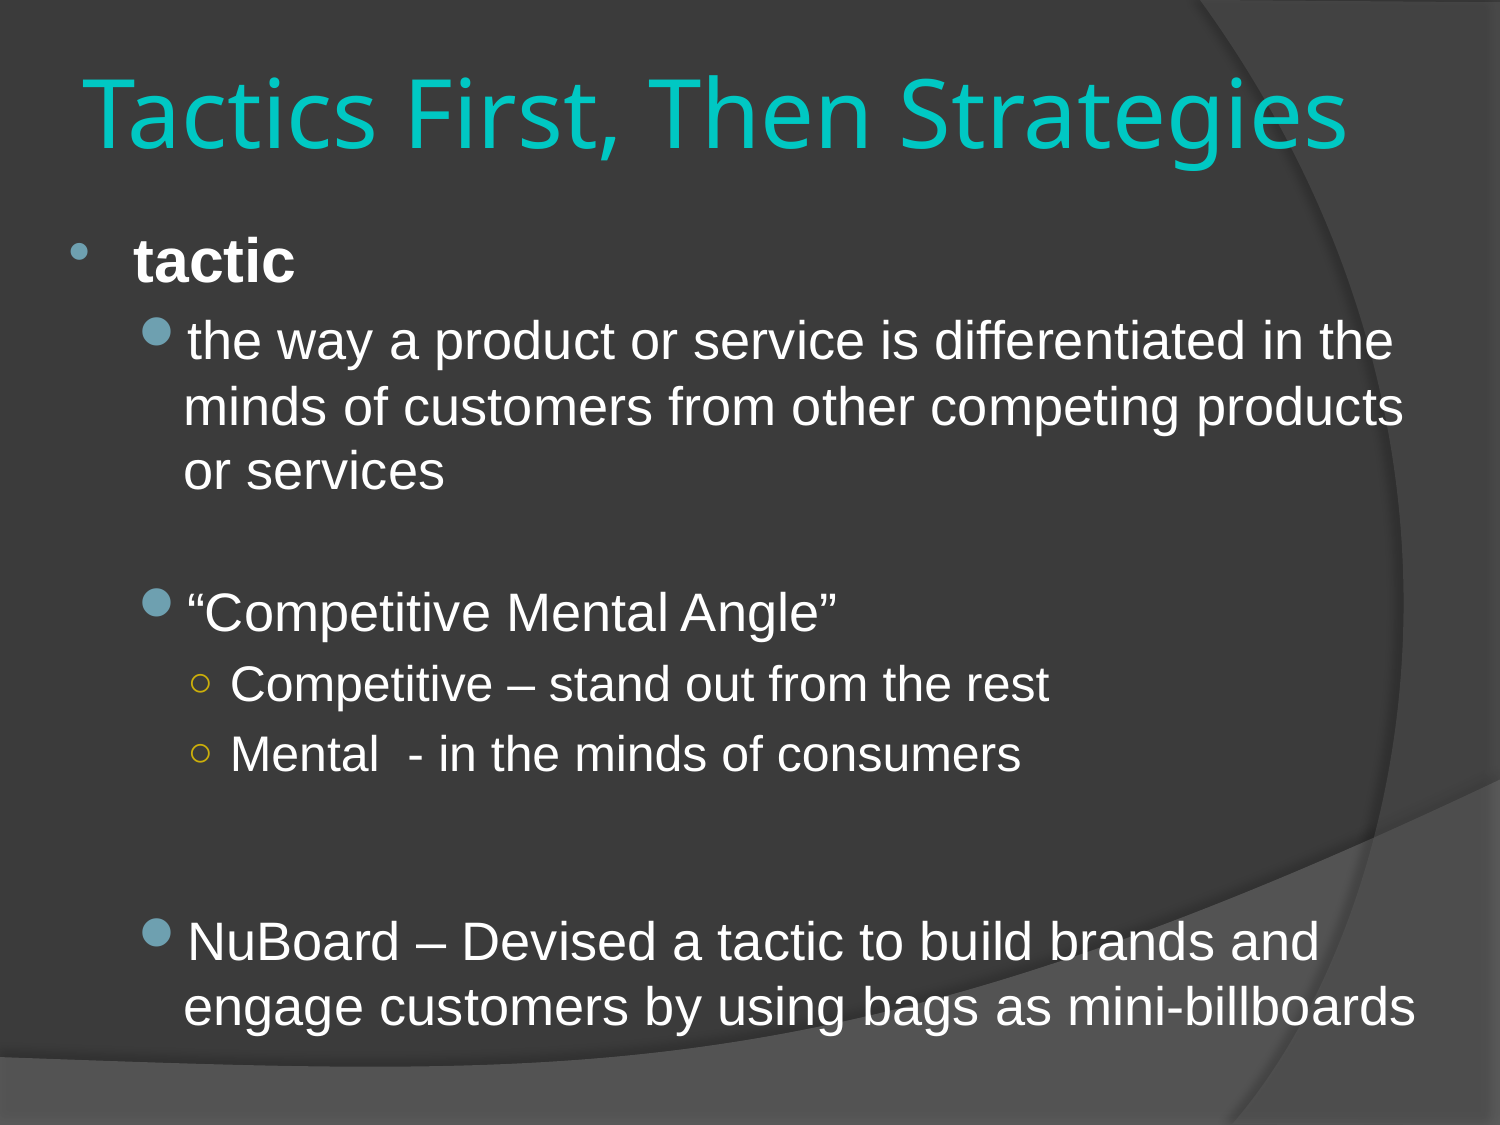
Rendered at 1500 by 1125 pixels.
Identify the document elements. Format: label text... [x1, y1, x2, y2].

list tactic the way a product or service is differentiated in the minds of customers from other competing products or services “Competitive Mental Angle” Competitive – stand out from the rest Mental - in the minds of consumers NuBoard – Devised a tactic to build brands and engage customers by using bags as mini-billboards [50, 212, 1463, 1088]
title Tactics First, Then Strategies [75, 45, 1425, 175]
